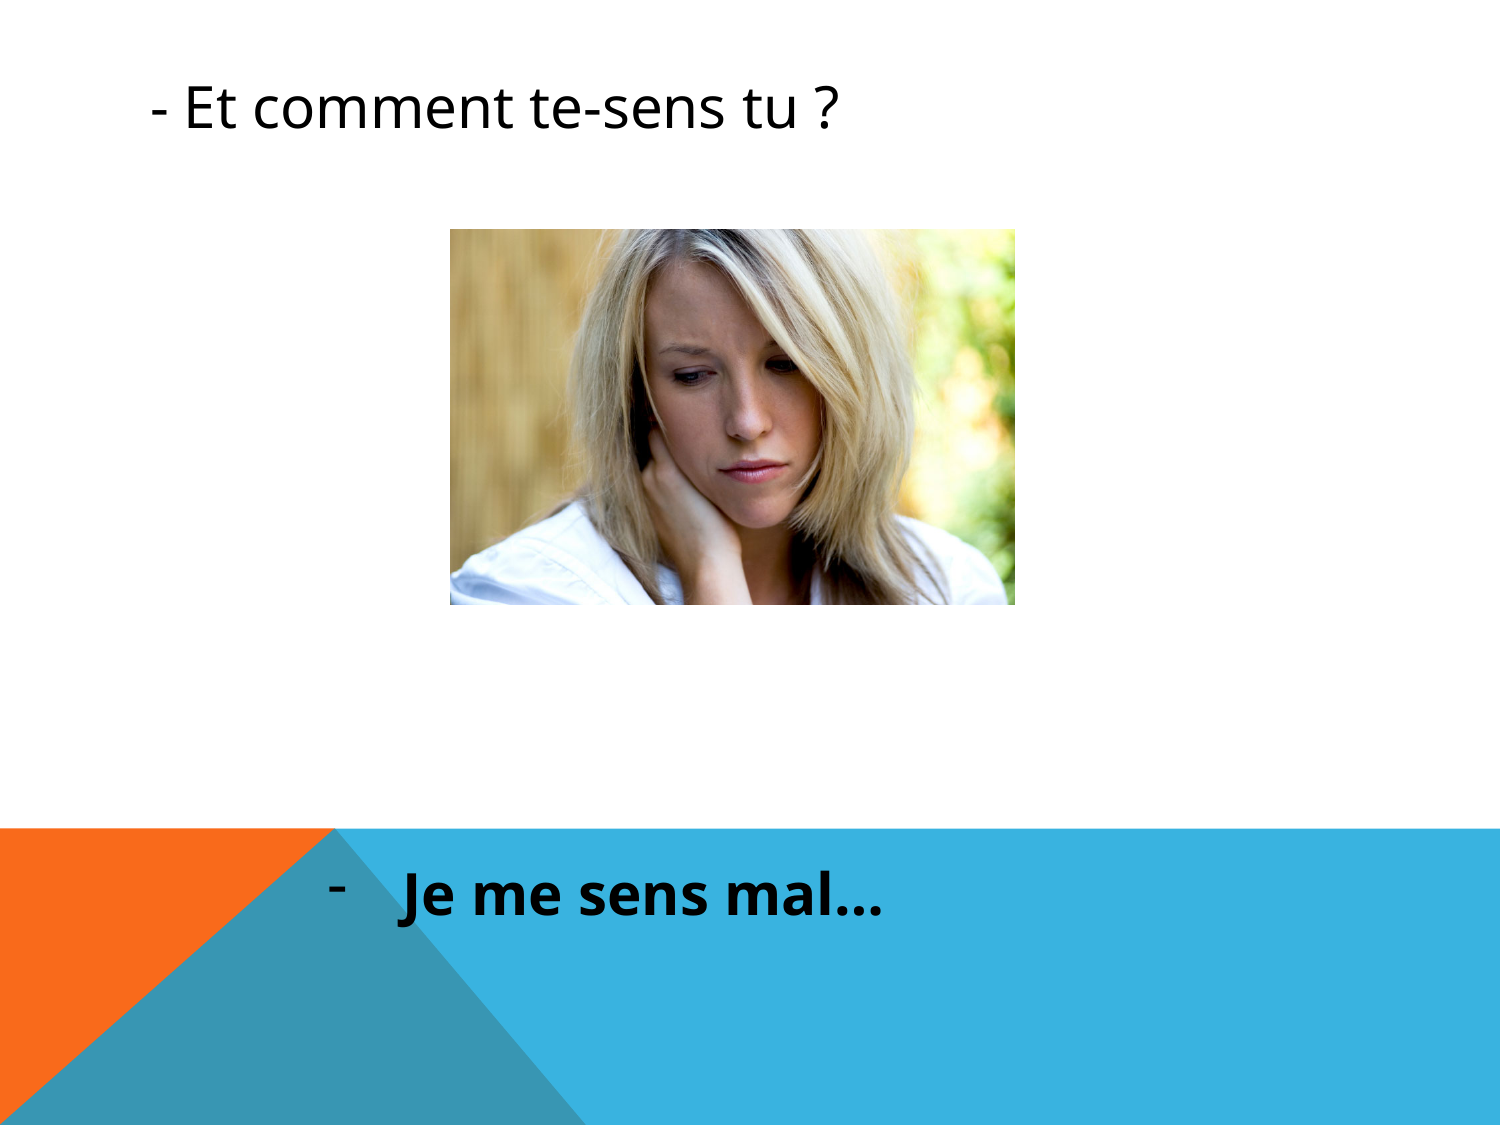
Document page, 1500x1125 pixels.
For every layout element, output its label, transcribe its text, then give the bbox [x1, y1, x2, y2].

title - Et comment te-sens tu ? [135, 60, 1369, 150]
picture [449, 229, 1015, 606]
list Je me sens mal… [312, 849, 1450, 1125]
